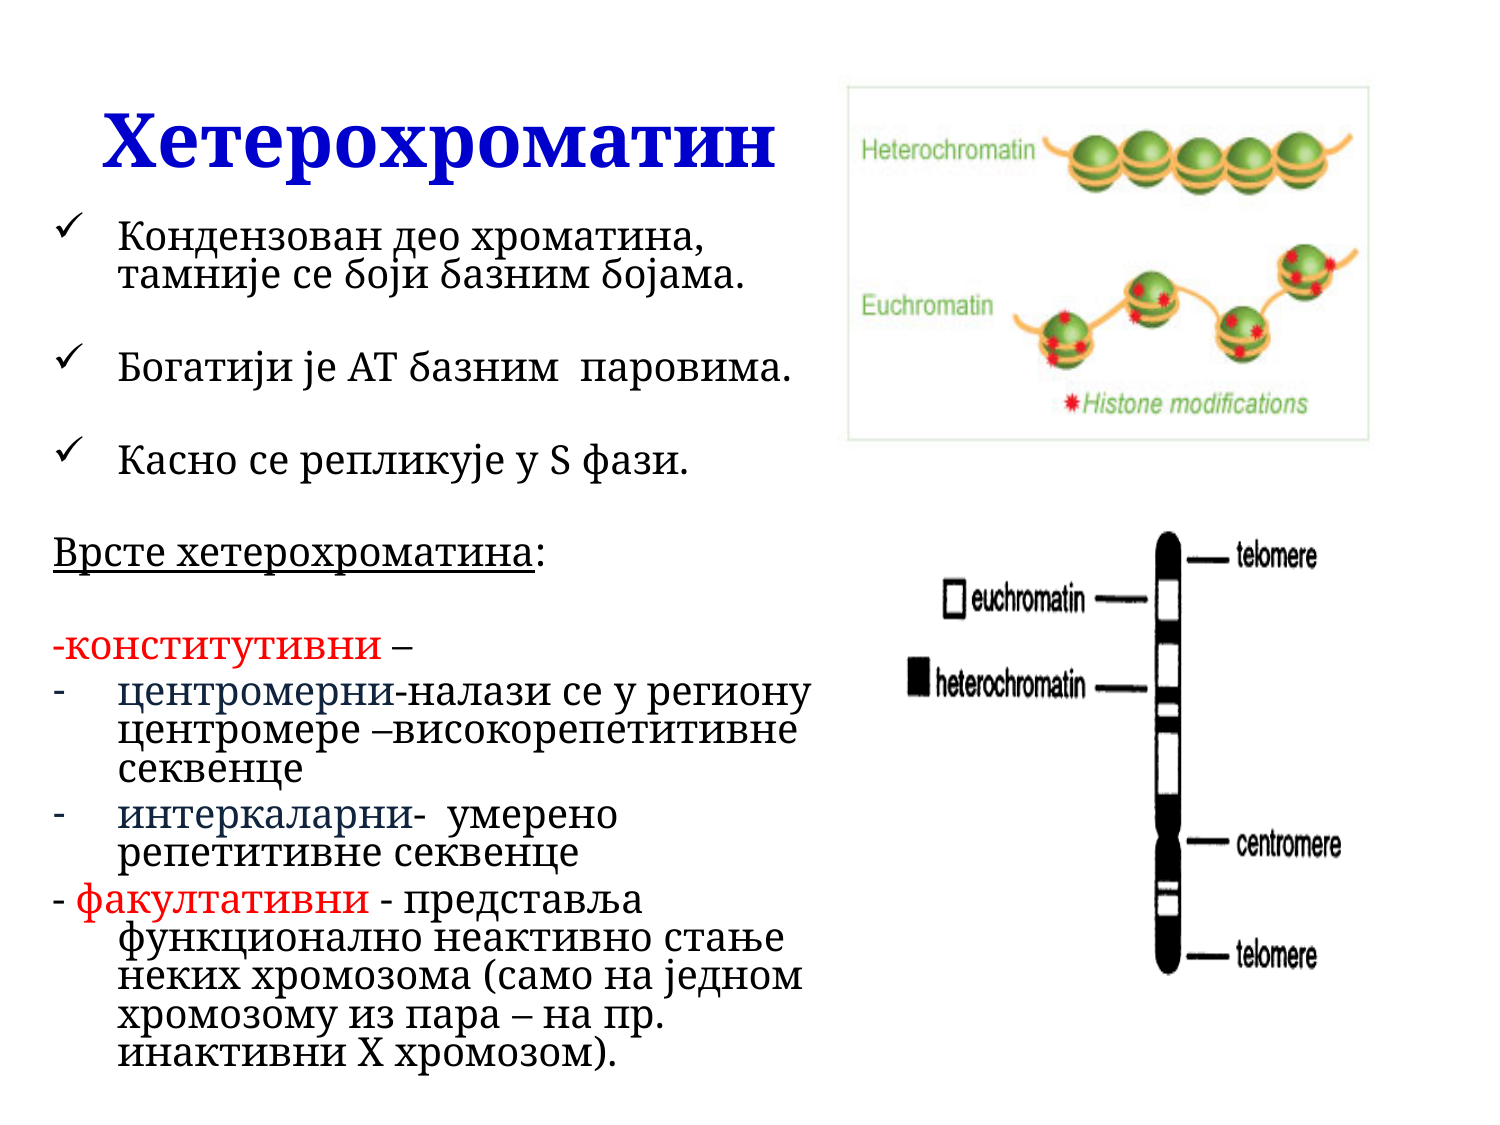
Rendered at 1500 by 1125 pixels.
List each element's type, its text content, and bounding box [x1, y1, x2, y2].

picture [837, 74, 1376, 451]
picture [899, 512, 1351, 988]
subtitle Кондензован део хроматина, тамније се боји базним бојама. Богатији је АТ базним паровима. Касно се репликује у S фази. Врсте хетерохроматина: -конститутивни – центромерни-налази се у региону центромере –високорепетитивне секвенце интеркаларни- умерено репетитивне секвенце - факултативни - представља функционално неактивно стање неких хромозома (само на једном хромозому из пара – на пр. инактивни X хромозом). [37, 212, 838, 1088]
title Хетерохроматин [87, 50, 1438, 225]
